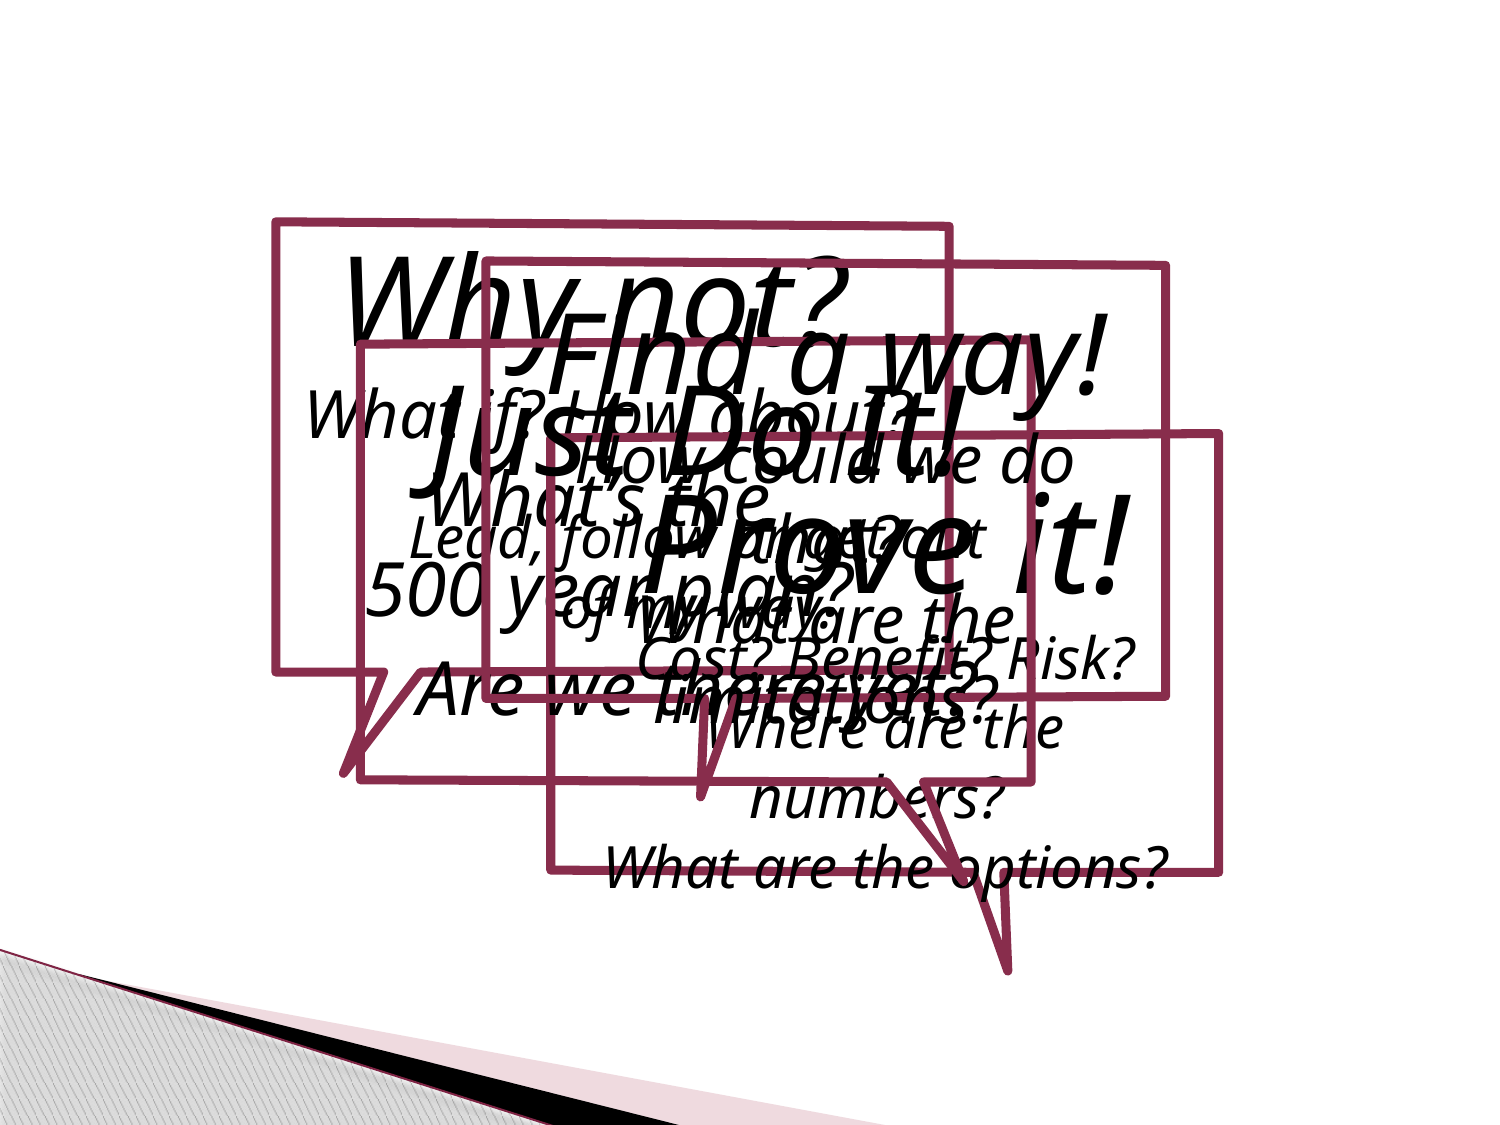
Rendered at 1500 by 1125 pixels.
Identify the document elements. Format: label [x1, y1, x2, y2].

text_box [485, 260, 1166, 798]
text_box [550, 433, 1219, 972]
text_box [360, 339, 1032, 882]
text_box [272, 214, 950, 774]
